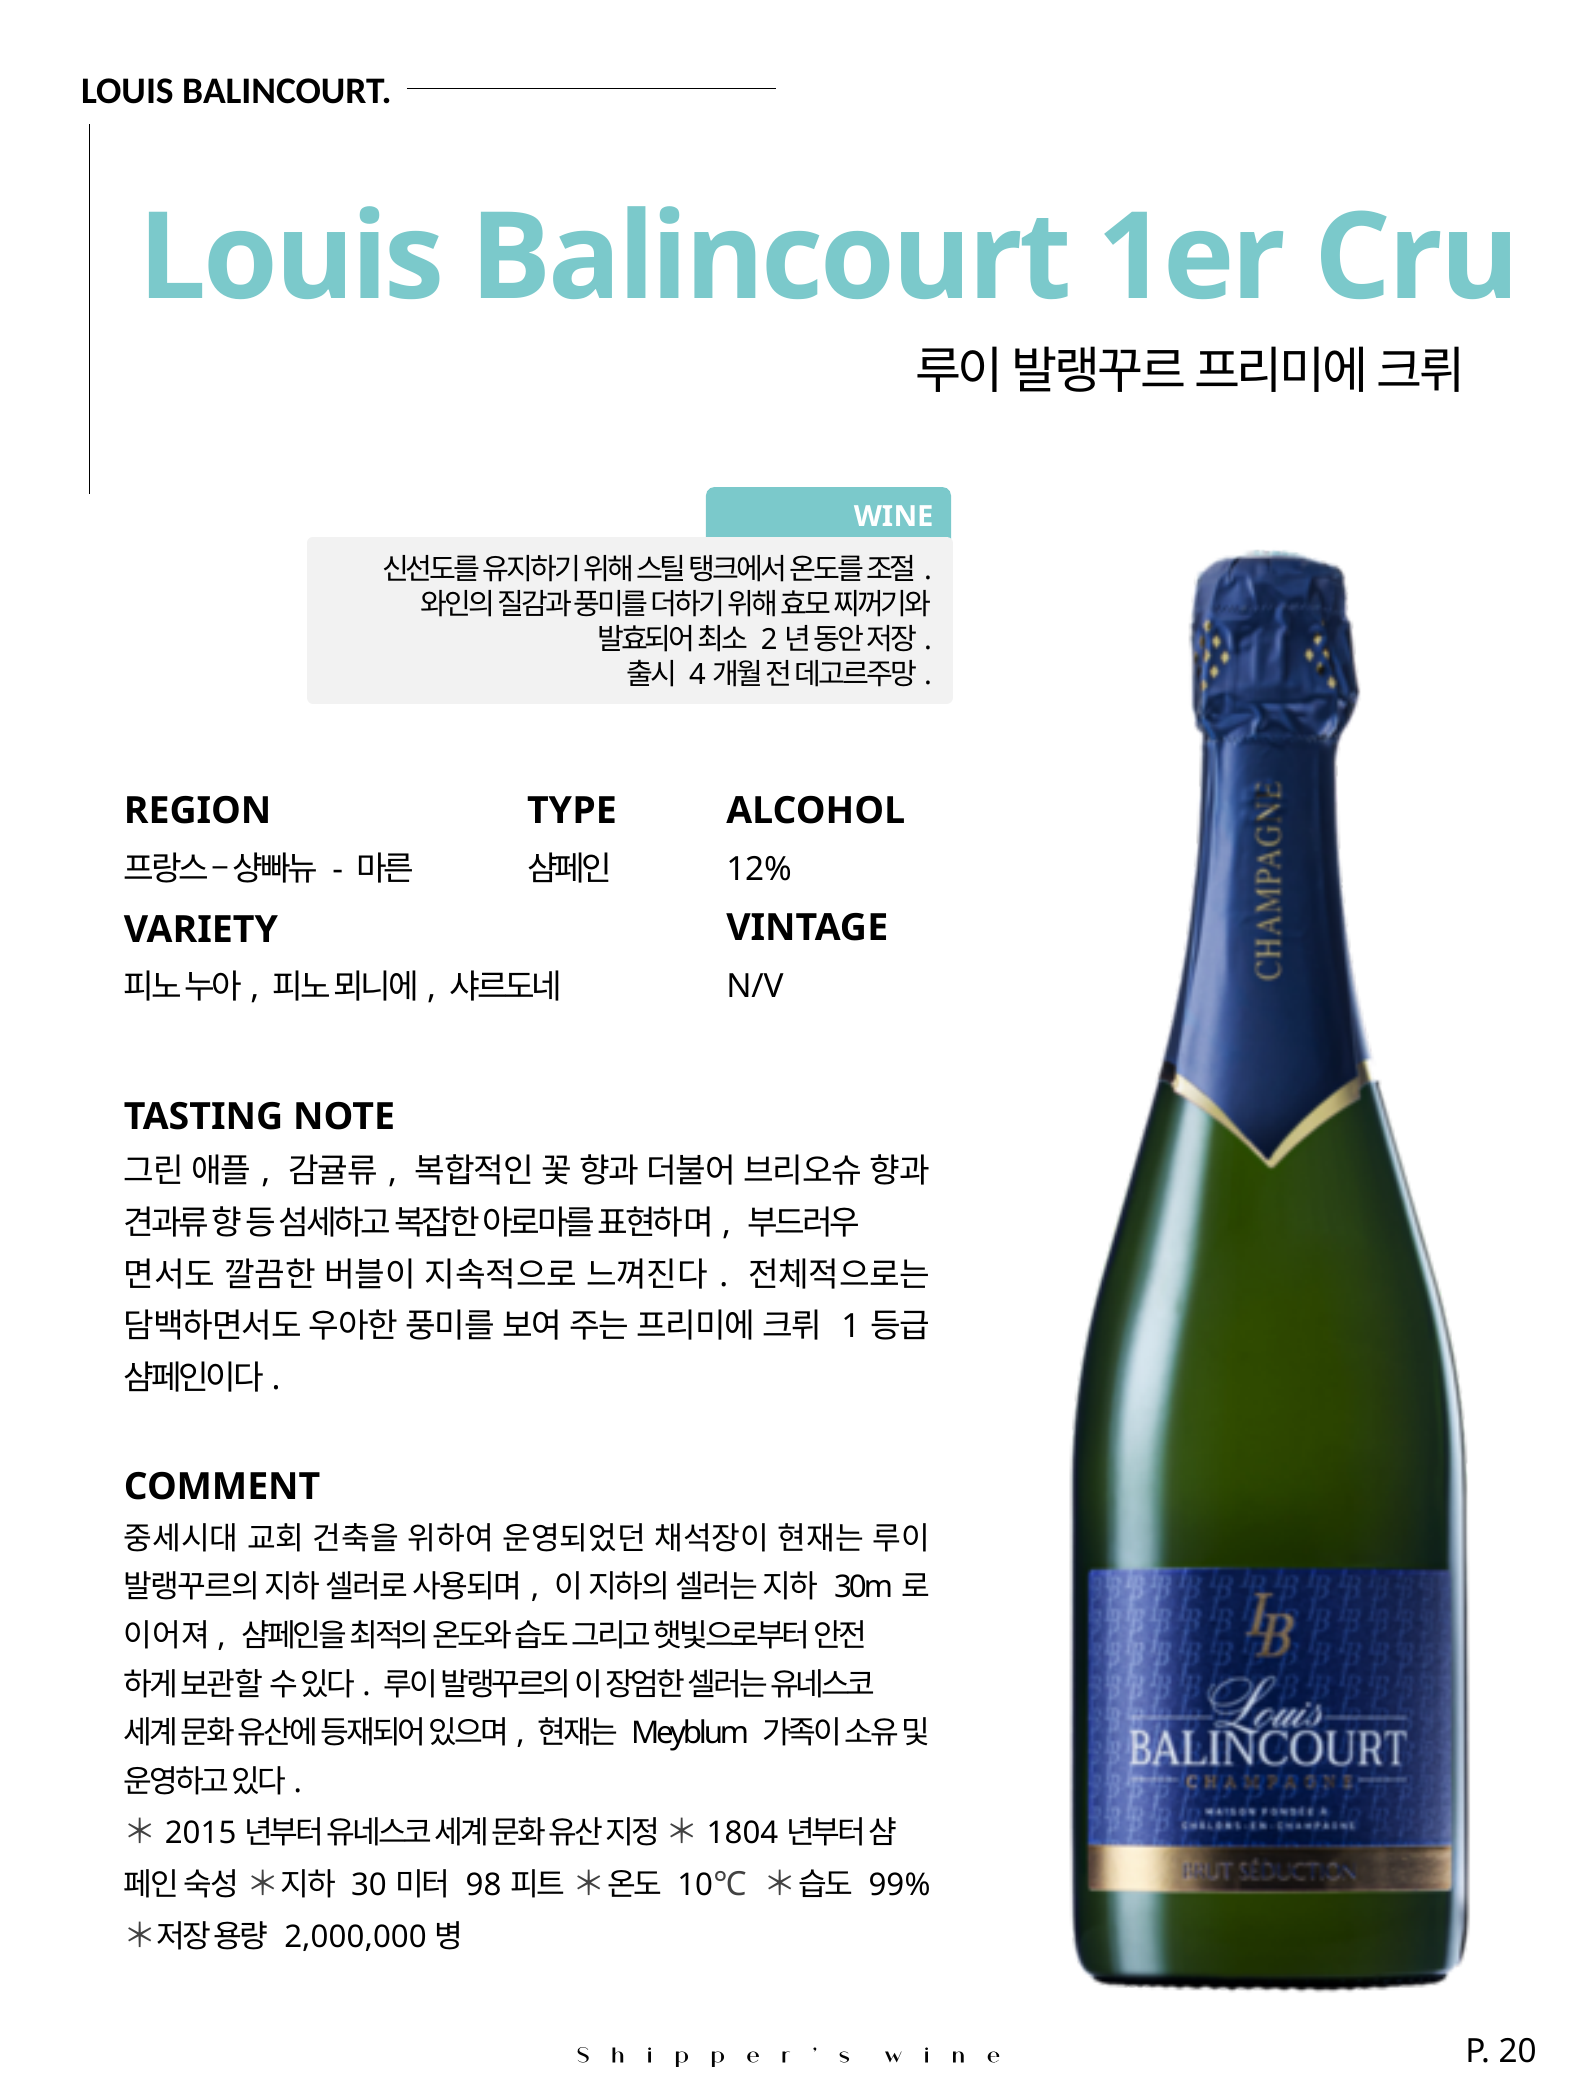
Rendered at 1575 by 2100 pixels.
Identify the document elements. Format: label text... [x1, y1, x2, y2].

text_box REGION 프랑스 – 샹빠뉴 - 마른 VARIETY 피노 누아, 피노 뫼니에, 샤르도네 [108, 760, 942, 1013]
picture [1061, 502, 1482, 2058]
text_box P. 20 [1450, 2022, 1552, 2077]
picture [546, 2036, 1030, 2078]
text_box LOUIS BALINCOURT. [66, 58, 407, 118]
text_box Louis Balincourt 1er Cru [123, 170, 1535, 330]
text_box VINTAGE N/V [711, 895, 905, 1011]
text_box TYPE 샴페인 [512, 760, 635, 895]
text_box 신선도를 유지하기 위해 스틸 탱크에서 온도를 조절. 와인의 질감과 풍미를 더하기 위해 효모 찌꺼기와 발효되어 최소 2년 동안 저장. 출시 4개월 전 데고르주망. [313, 542, 947, 698]
text_box 루이 발랭꾸르 프리미에 크뤼 [900, 331, 1480, 407]
text_box ALCOHOL 12% [711, 760, 927, 895]
text_box WINE MAKING [705, 486, 952, 540]
text_box TASTING NOTE 그린 애플, 감귤류, 복합적인 꽃 향과 더불어 브리오슈 향과 견과류 향 등 섬세하고 복잡한 아로마를 표현하며, 부드러우 면서도 깔끔한 버블이 지속적으로 느껴진다. 전체적으로는 담백하면서도 우아한 풍미를 보여 주는 프리미에 크뤼 1등급 샴페인이다. COMMENT 중세시대 교회 건축을 위하여 운영되었던 채석장이 현재는 루이 발랭꾸르의 지하 셀러로 사용되며, 이 지하의 셀러는 지하 30m로 이어져, 샴페인을 최적의 온도와 습도 그리고 햇빛으로부터 안전 하게 보관할 수 있다. 루이 발랭꾸르의 이 장엄한 셀러는 유네스코 세계 문화 유산에 등재되어 있으며, 현재는 Meyblum 가족이 소유 및 운영하고 있다. ＊2015년부터 유네스코 세계 문화 유산 지정 ＊1804년부터 샴 페인 숙성 ＊지하 30미터 98피트 ＊온도 10℃ ＊습도 99% ＊저장 용량 2,000,000병 [108, 1071, 942, 1962]
